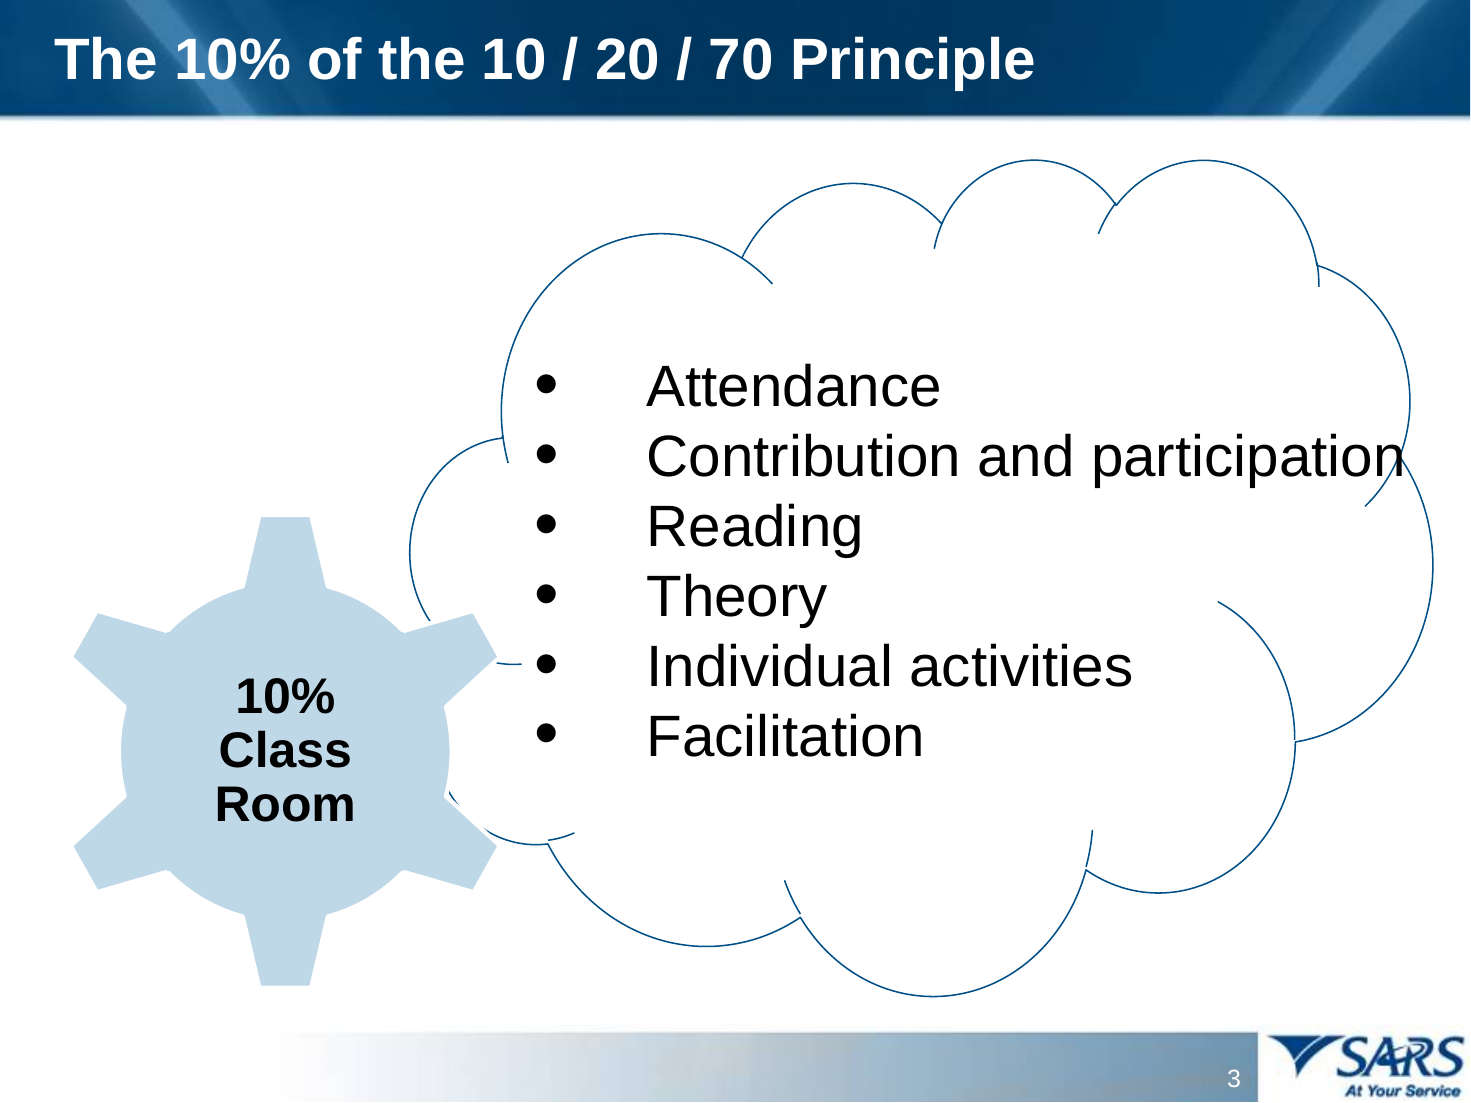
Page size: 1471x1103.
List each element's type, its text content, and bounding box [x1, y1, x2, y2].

text_box Attendance Contribution and participation Reading Theory Individual activities Facilitation [519, 340, 1471, 846]
slide_number 2 [1102, 1062, 1242, 1094]
text_box [654, 913, 740, 947]
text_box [47, 509, 524, 994]
text_box [1114, 846, 1258, 894]
text_box [256, 102, 1430, 507]
text_box The 10% of the 10 / 20 / 70 Principle [39, 13, 1085, 99]
picture [0, 0, 1471, 1102]
text_box [906, 862, 1084, 997]
text_box [529, 846, 1241, 997]
